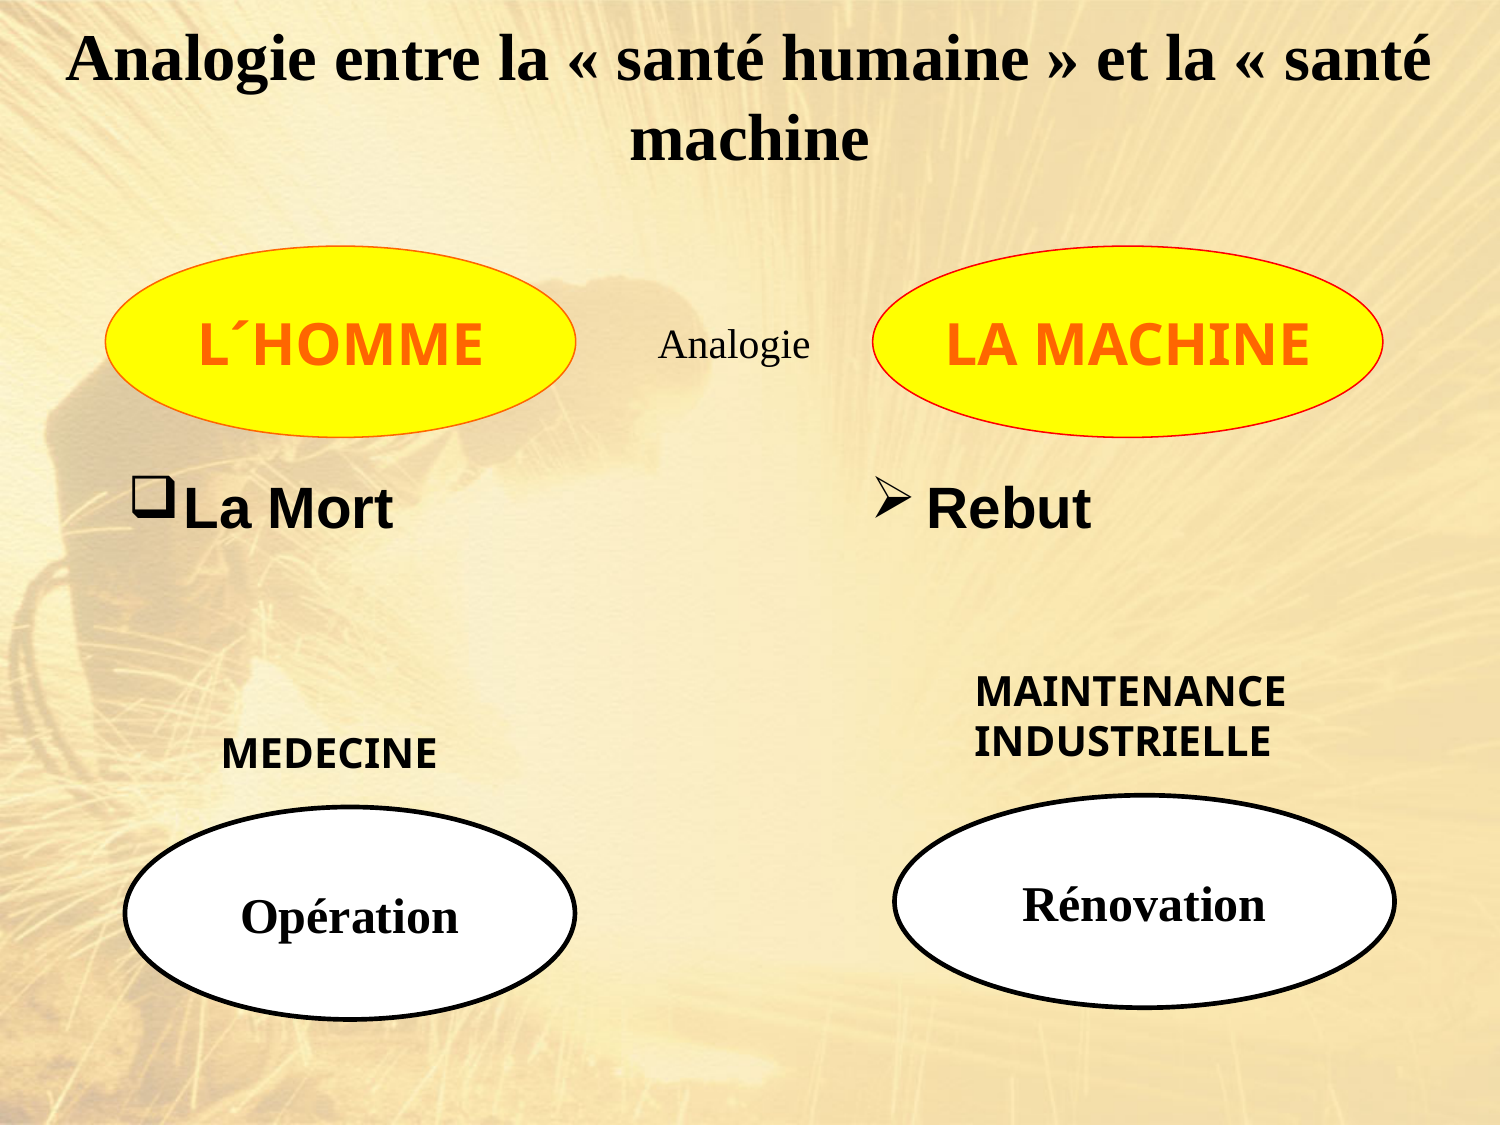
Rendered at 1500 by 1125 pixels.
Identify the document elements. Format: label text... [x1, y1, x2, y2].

text_box Analogie [624, 309, 844, 375]
text_box Analogie entre la « santé humaine » et la « santé machine [0, 0, 1500, 188]
text_box LA MACHINE [872, 246, 1383, 438]
picture [0, 188, 1500, 1125]
text_box Rénovation [894, 795, 1395, 1008]
text_box Opération [124, 806, 575, 1020]
list Rebut [855, 462, 1481, 613]
text_box L´HOMME [105, 246, 576, 438]
text_box MAINTENANCE INDUSTRIELLE [959, 657, 1313, 773]
text_box MEDECINE [205, 719, 464, 785]
list La Mort [112, 462, 738, 638]
